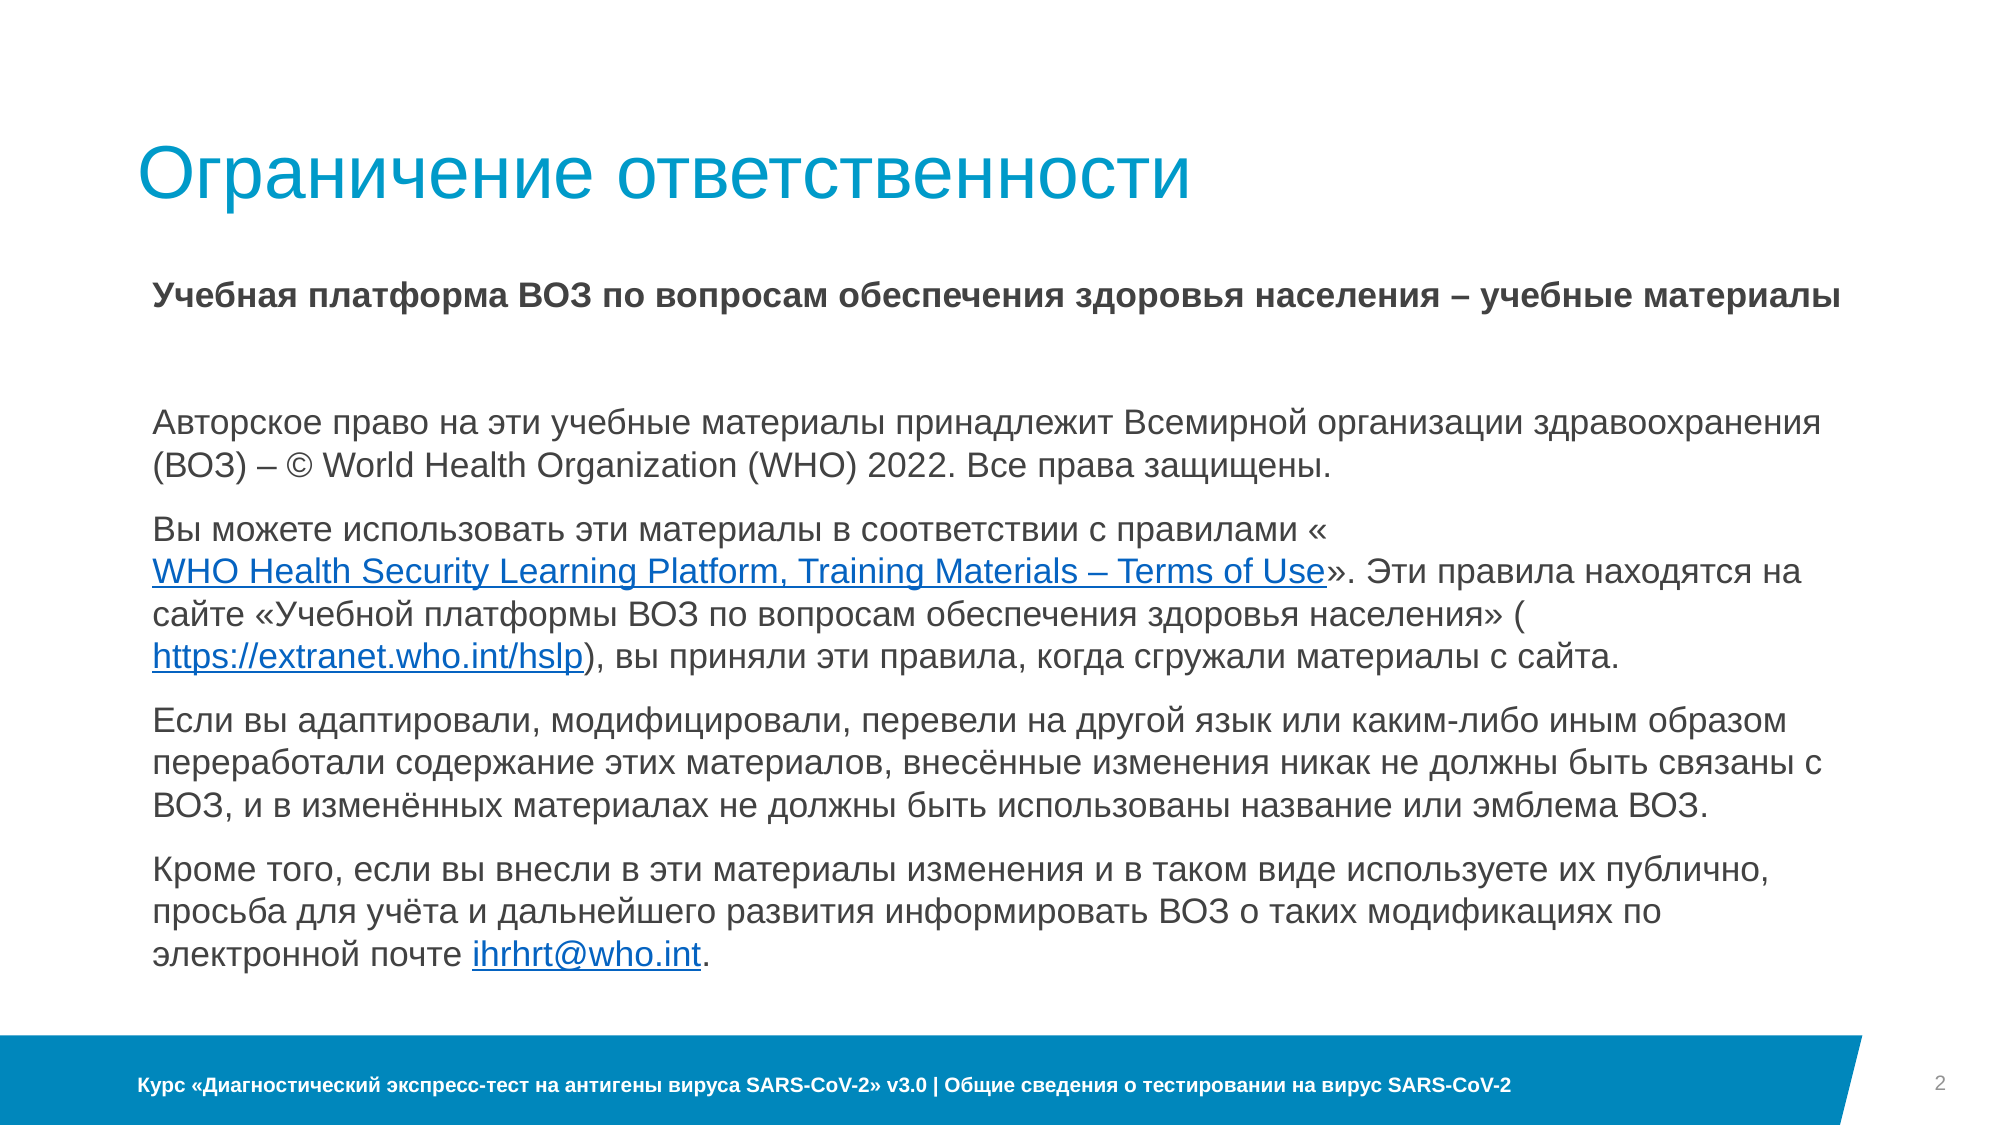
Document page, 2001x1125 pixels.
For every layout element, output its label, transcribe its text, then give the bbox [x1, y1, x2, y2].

list Учебная платформа ВОЗ по вопросам обеспечения здоровья населения – учебные материалы Авторское право на эти учебные материалы принадлежит Всемирной организации здравоохранения (ВОЗ) – © World Health Organization (WHO) 2022. Все права защищены. Вы можете использовать эти материалы в соответствии с правилами «WHO Health Security Learning Platform, Training Materials – Terms of Use». Эти правила находятся на сайте «Учебной платформы ВОЗ по вопросам обеспечения здоровья населения» (https://extranet.who.int/hslp), вы приняли эти правила, когда сгружали материалы с сайта. Если вы адаптировали, модифицировали, перевели на другой язык или каким-либо иным образом переработали содержание этих материалов, внесённые изменения никак не должны быть связаны с ВОЗ, и в изменённых материалах не должны быть использованы название или эмблема ВОЗ. Кроме того, если вы внесли в эти материалы изменения и в таком виде используете их публично, просьба для учёта и дальнейшего развития информировать ВОЗ о таких модификациях по электронной почте ihrhrt@who.int. [137, 264, 1863, 993]
slide_number 2 [1862, 1035, 1947, 1125]
footer Курс «Диагностический экспресс-тест на антигены вируса SARS-CoV-2» v3.0 | Общие сведения о тестировании на вирус SARS-CoV-2 [137, 1042, 1722, 1125]
title Ограничение ответственности [137, 59, 1863, 215]
